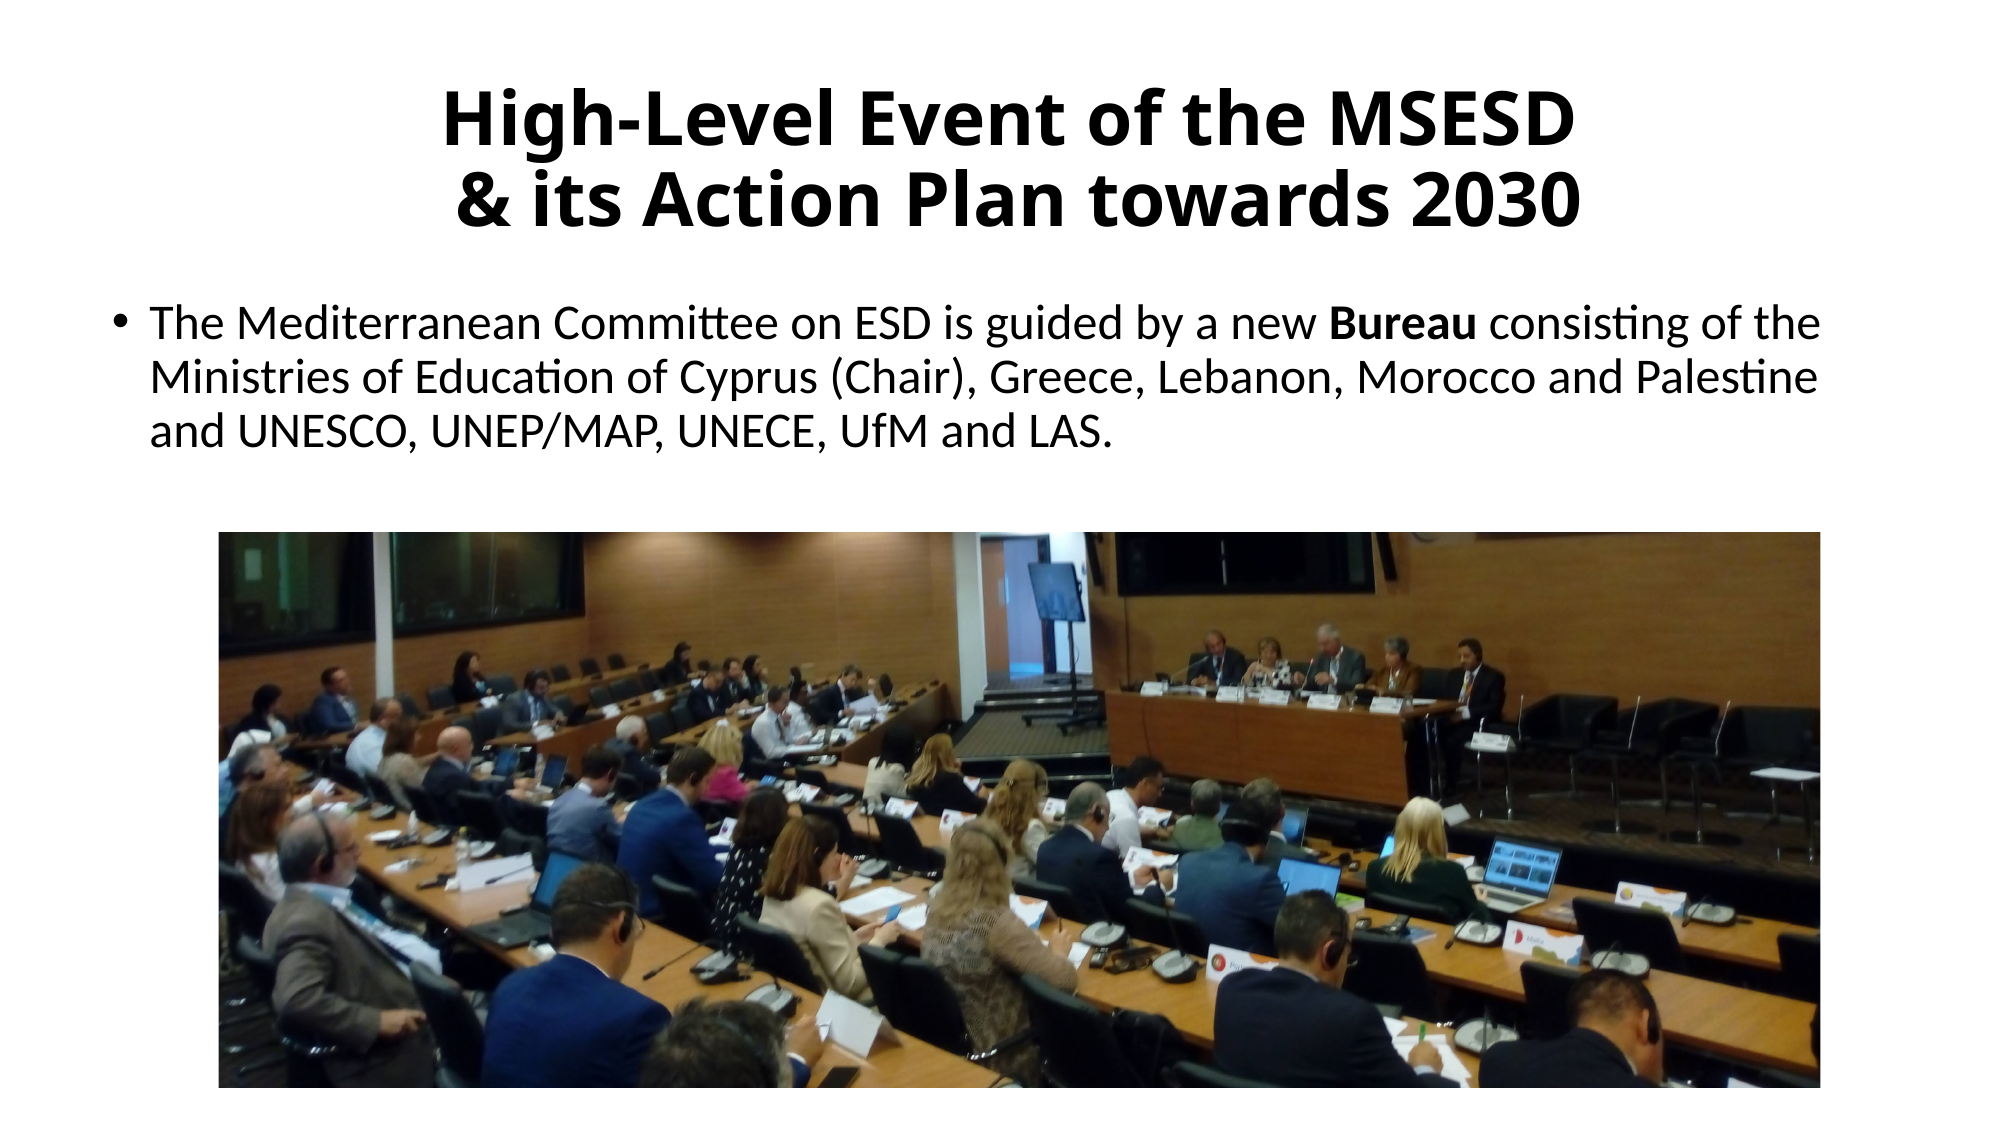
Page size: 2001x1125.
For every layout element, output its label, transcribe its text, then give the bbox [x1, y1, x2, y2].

list The Mediterranean Committee on ESD is guided by a new Bureau consisting of the Ministries of Education of Cyprus (Chair), Greece, Lebanon, Morocco and Palestine and UNESCO, UNEP/MAP, UNECE, UfM and LAS. [96, 289, 1904, 1088]
title High-Level Event of the MSESD & its Action Plan towards 2030 [99, 52, 1939, 271]
picture [218, 532, 1821, 1088]
